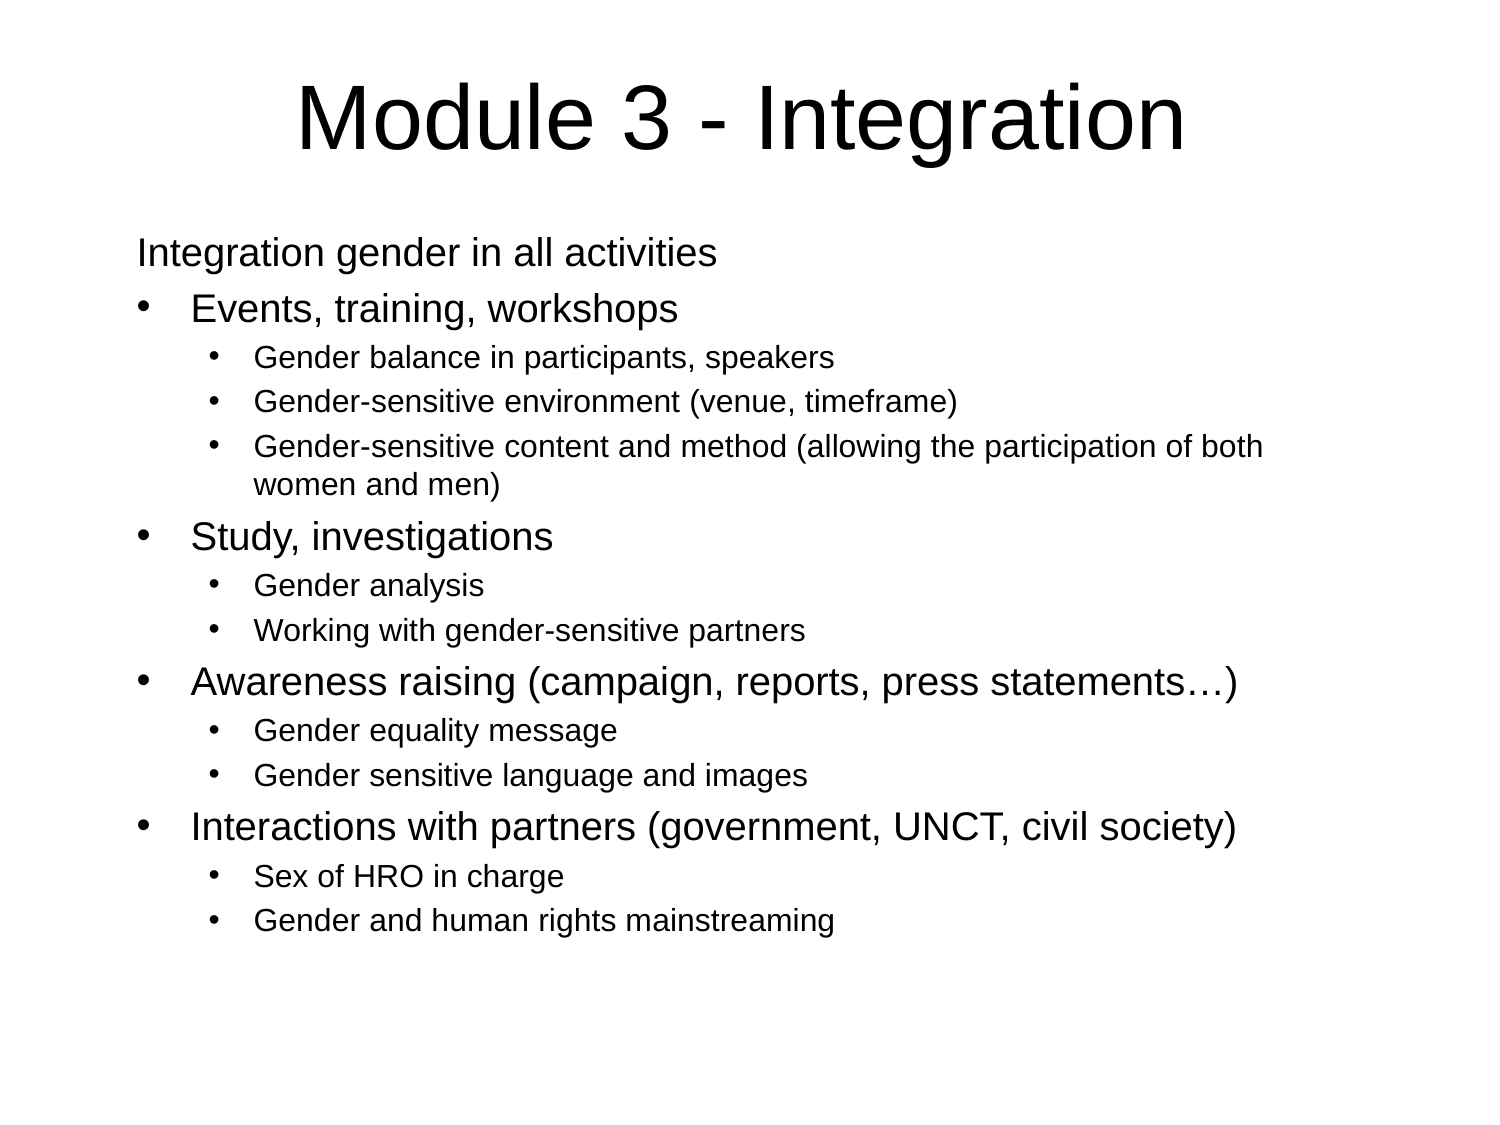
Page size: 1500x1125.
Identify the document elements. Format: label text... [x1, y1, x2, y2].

list Integration gender in all activities Events, training, workshops Gender balance in participants, speakers Gender-sensitive environment (venue, timeframe) Gender-sensitive content and method (allowing the participation of both women and men) Study, investigations Gender analysis Working with gender-sensitive partners Awareness raising (campaign, reports, press statements…) Gender equality message Gender sensitive language and images Interactions with partners (government, UNCT, civil society) Sex of HRO in charge Gender and human rights mainstreaming [121, 218, 1363, 953]
title Module 3 - Integration [121, 45, 1363, 180]
